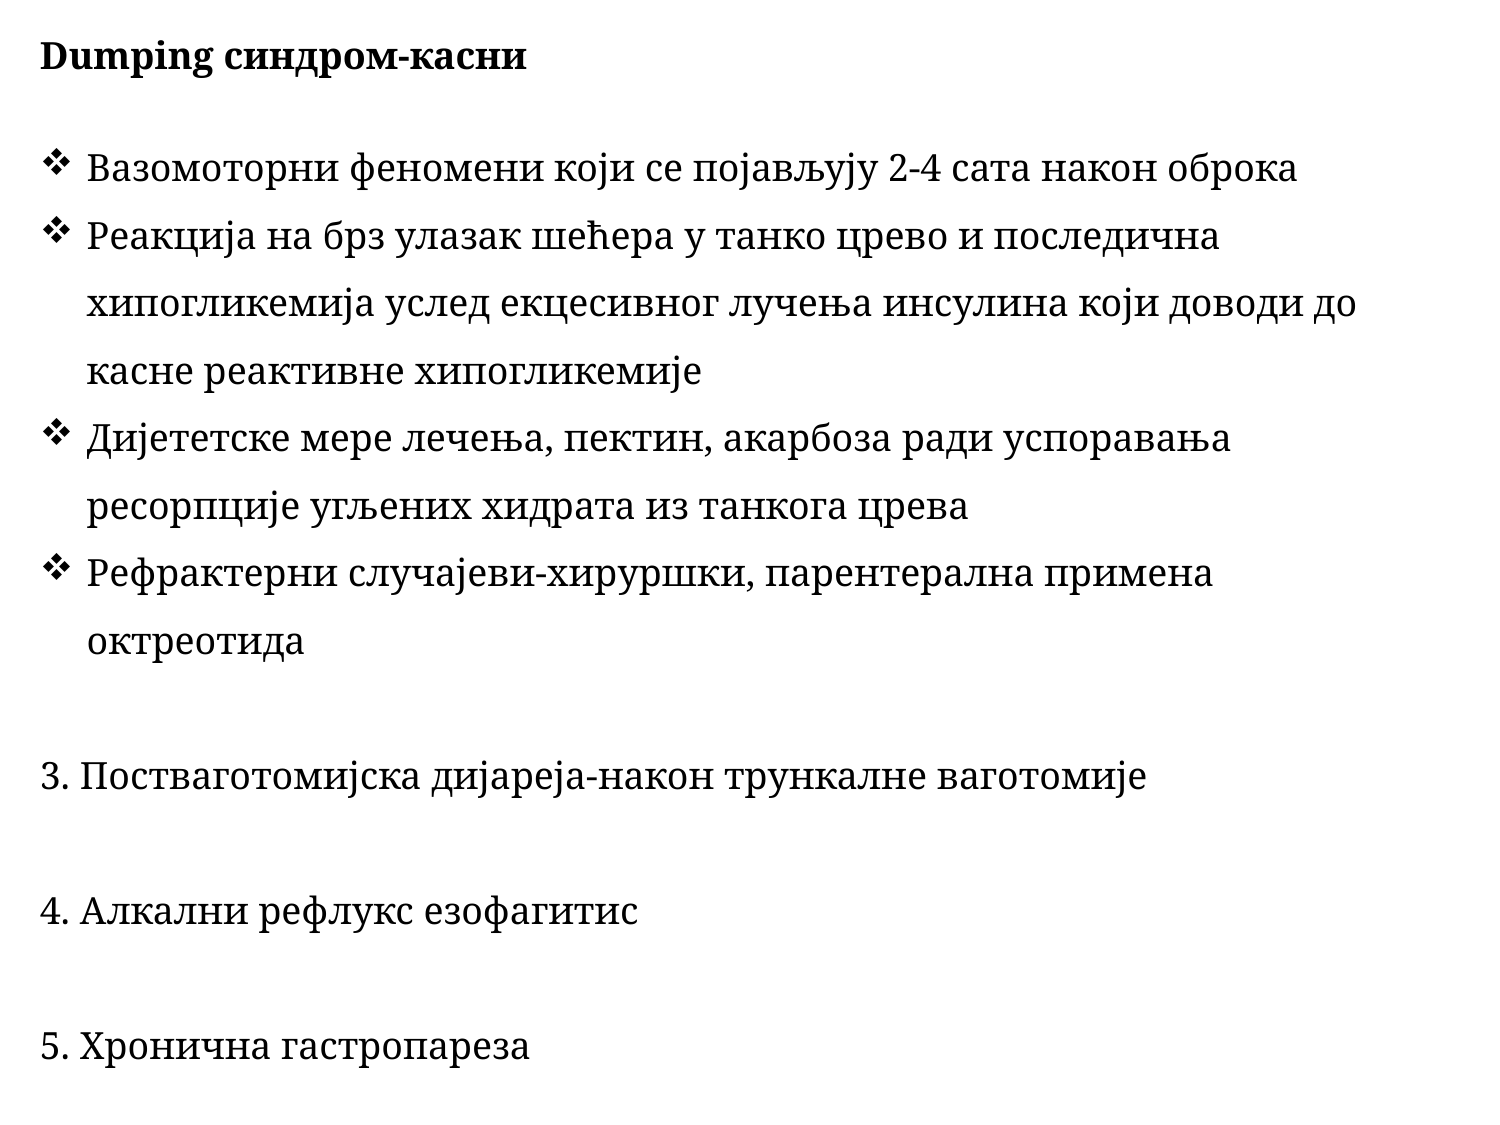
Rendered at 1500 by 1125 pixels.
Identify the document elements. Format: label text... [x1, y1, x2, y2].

text_box Dumping синдром-касни Вазомоторни феномени који се појављују 2-4 сата након оброка Реакција на брз улазак шећера у танко црево и последична хипогликемија услед екцесивног лучења инсулина који доводи до касне реактивне хипогликемије Дијететске мере лечења, пектин, акарбоза ради успоравања ресорпције угљених хидрата из танкога црева Рефрактерни случајеви-хируршки, парентерална примена октреотида 3. Постваготомијска дијареја-након трункалне ваготомије 4. Алкални рефлукс езофагитис 5. Хронична гастропареза 6. Карцином желуца [24, 2, 1455, 1125]
